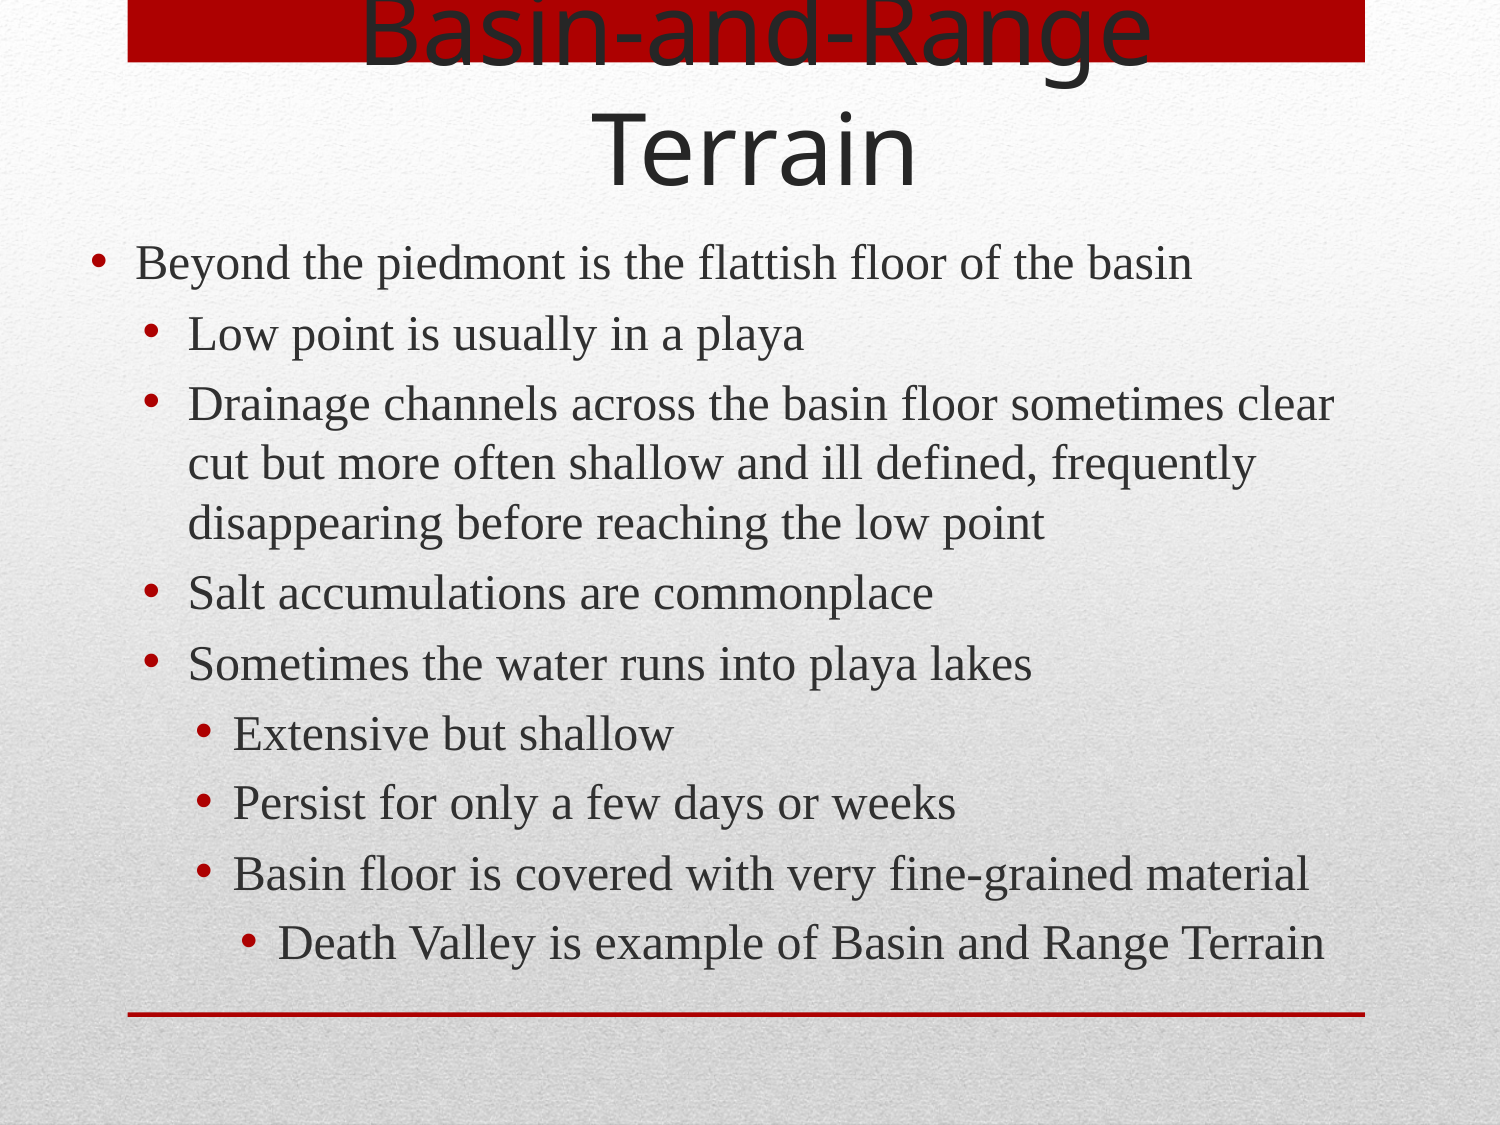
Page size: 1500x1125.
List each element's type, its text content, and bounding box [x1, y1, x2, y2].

title Basin-and-Range Terrain [187, 24, 1325, 213]
list Beyond the piedmont is the flattish floor of the basin Low point is usually in a playa Drainage channels across the basin floor sometimes clear cut but more often shallow and ill defined, frequently disappearing before reaching the low point Salt accumulations are commonplace Sometimes the water runs into playa lakes Extensive but shallow Persist for only a few days or weeks Basin floor is covered with very fine-grained material Death Valley is example of Basin and Range Terrain [75, 212, 1400, 988]
